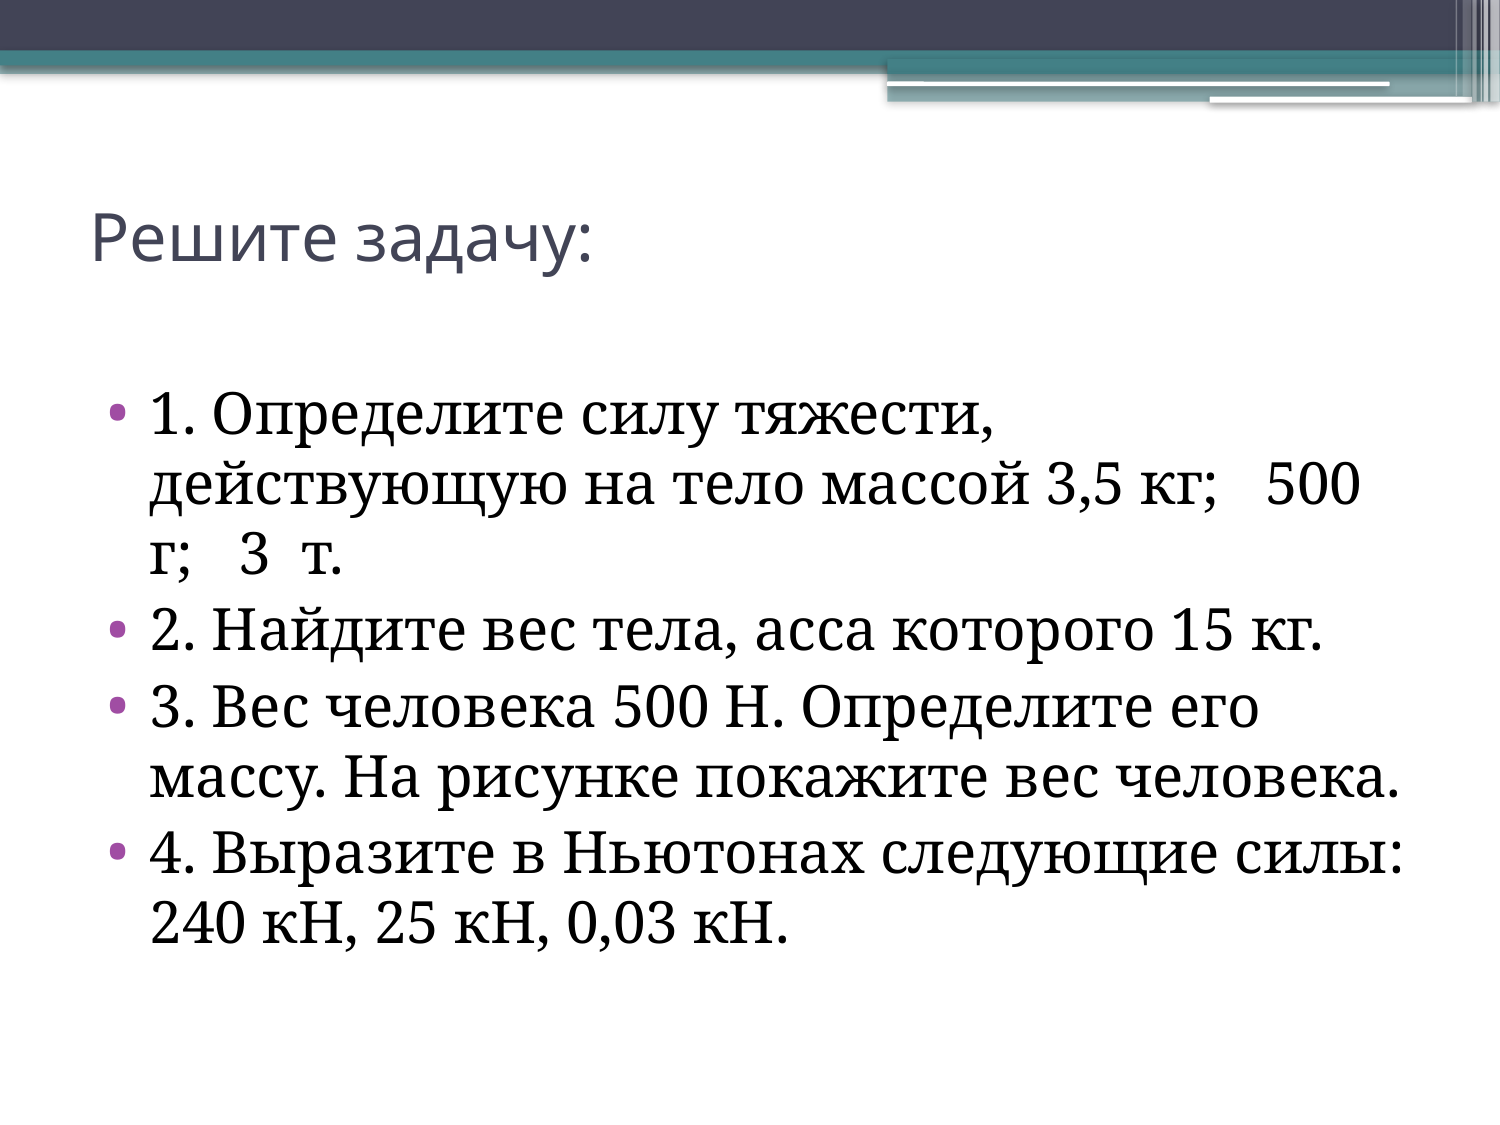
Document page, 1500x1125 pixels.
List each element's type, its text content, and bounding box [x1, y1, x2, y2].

title Решите задачу: [75, 187, 1425, 363]
list 1. Определите силу тяжести, действующую на тело массой 3,5 кг; 500 г; 3 т. 2. Найдите вес тела, асса которого 15 кг. 3. Вес человека 500 Н. Определите его массу. На рисунке покажите вес человека. 4. Выразите в Ньютонах следующие силы: 240 кН, 25 кН, 0,03 кН. [75, 368, 1425, 1079]
